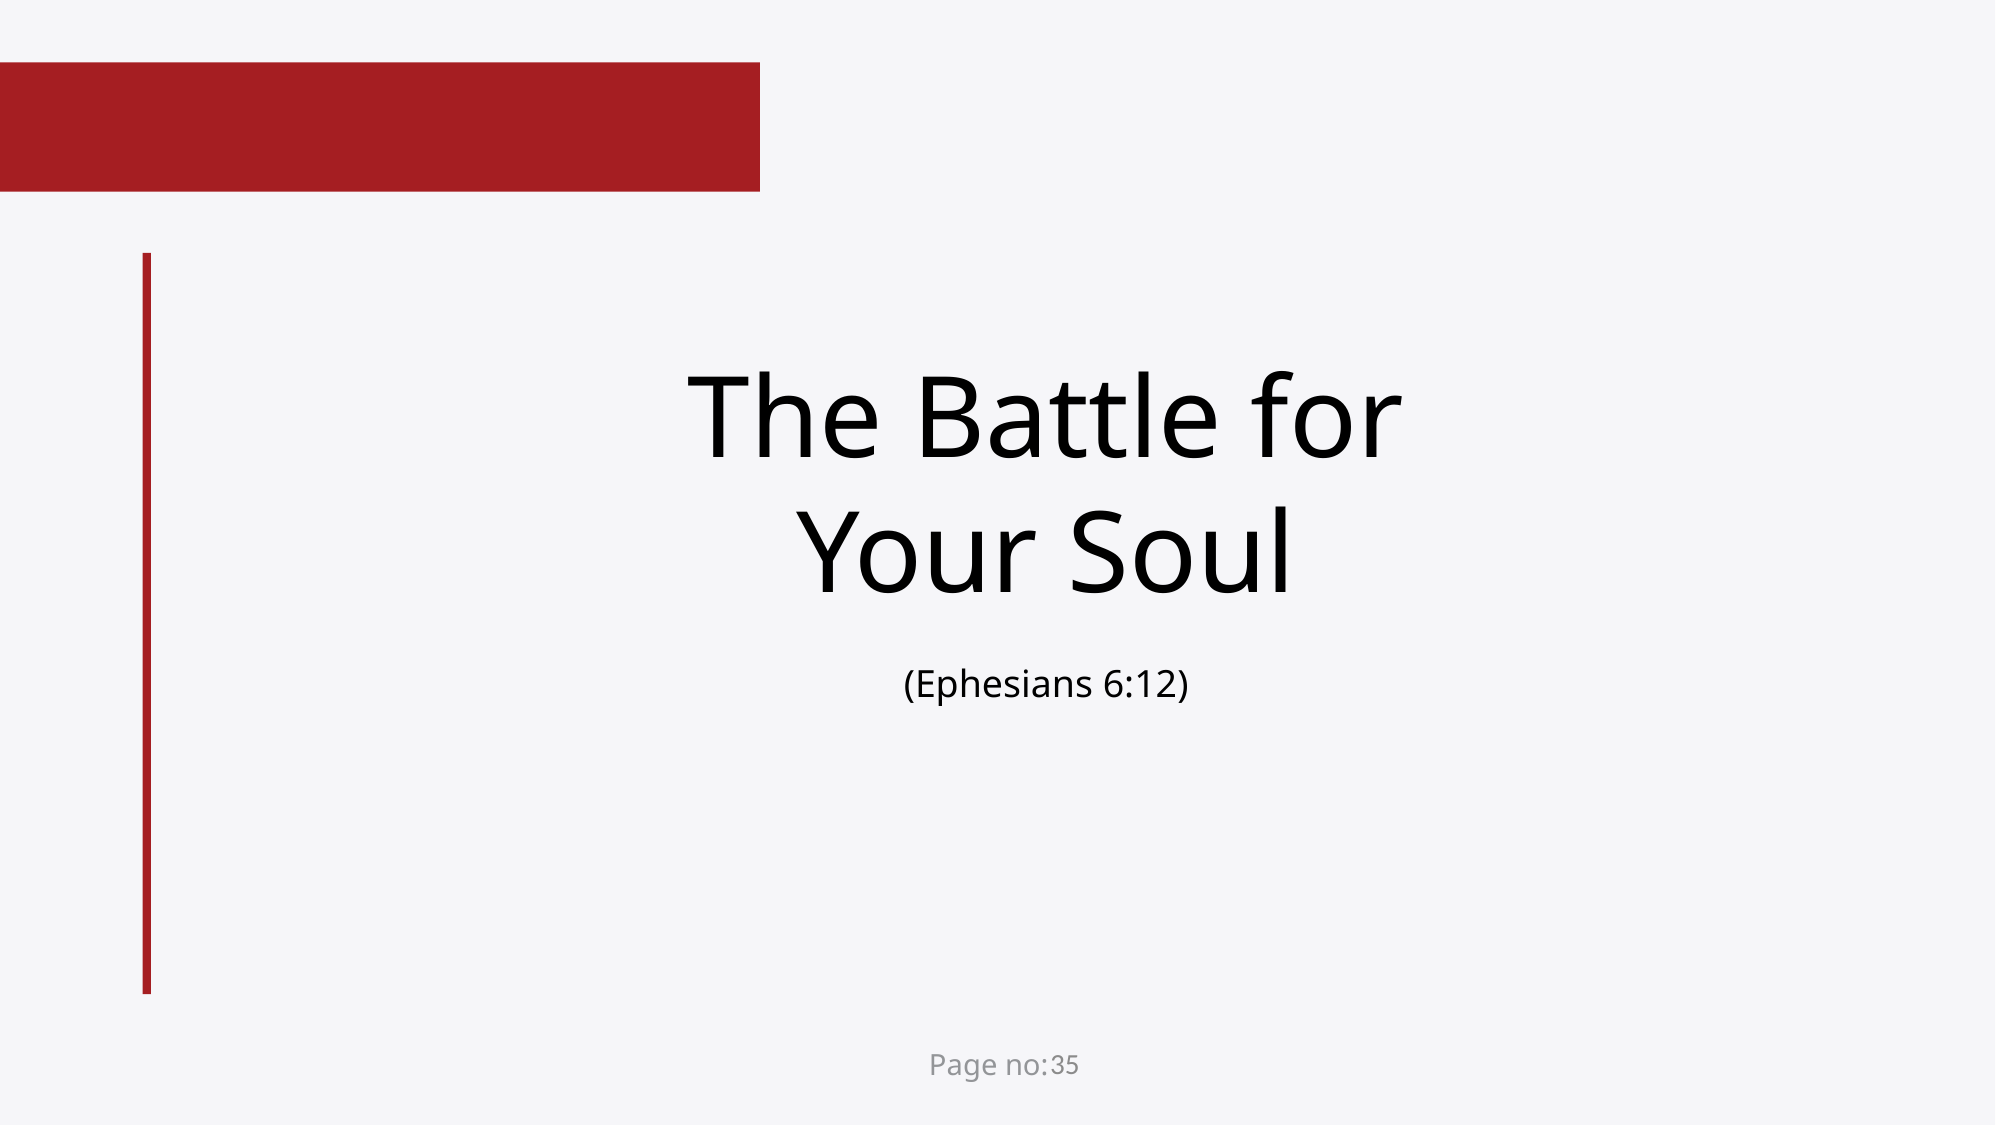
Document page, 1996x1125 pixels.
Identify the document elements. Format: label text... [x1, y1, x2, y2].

text_box The Battle for Your Soul (Ephesians 6:12) [547, 337, 1545, 713]
